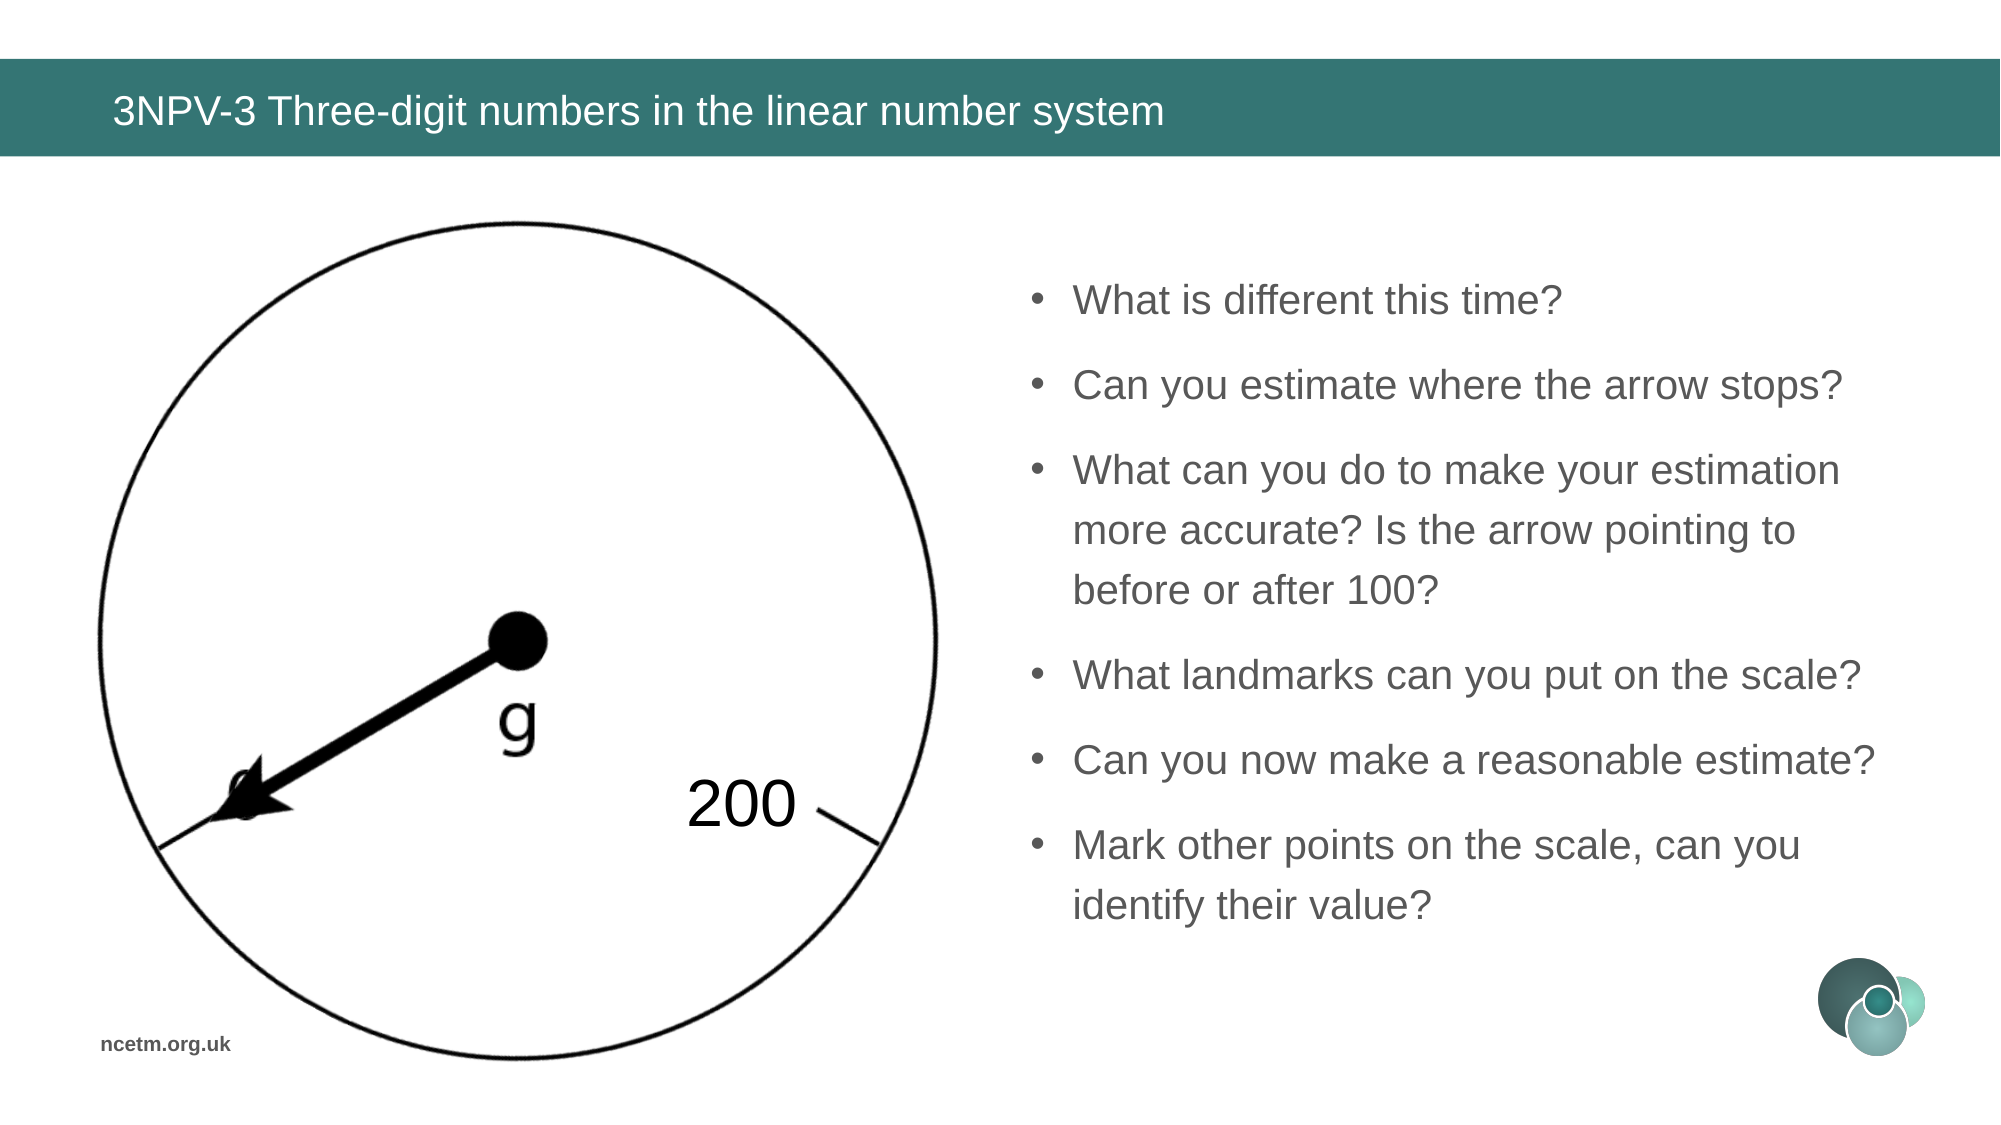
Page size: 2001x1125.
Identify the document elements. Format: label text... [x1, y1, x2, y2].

picture [1818, 958, 1925, 1056]
text_box What is different this time? Can you estimate where the arrow stops? What can you do to make your estimation more accurate? Is the arrow pointing to before or after 100? What landmarks can you put on the scale? Can you now make a reasonable estimate? Mark other points on the scale, can you identify their value? [1167, 255, 1900, 928]
picture [0, 147, 1164, 1125]
title 3NPV-3 Three-digit numbers in the linear number system [97, 76, 1945, 147]
